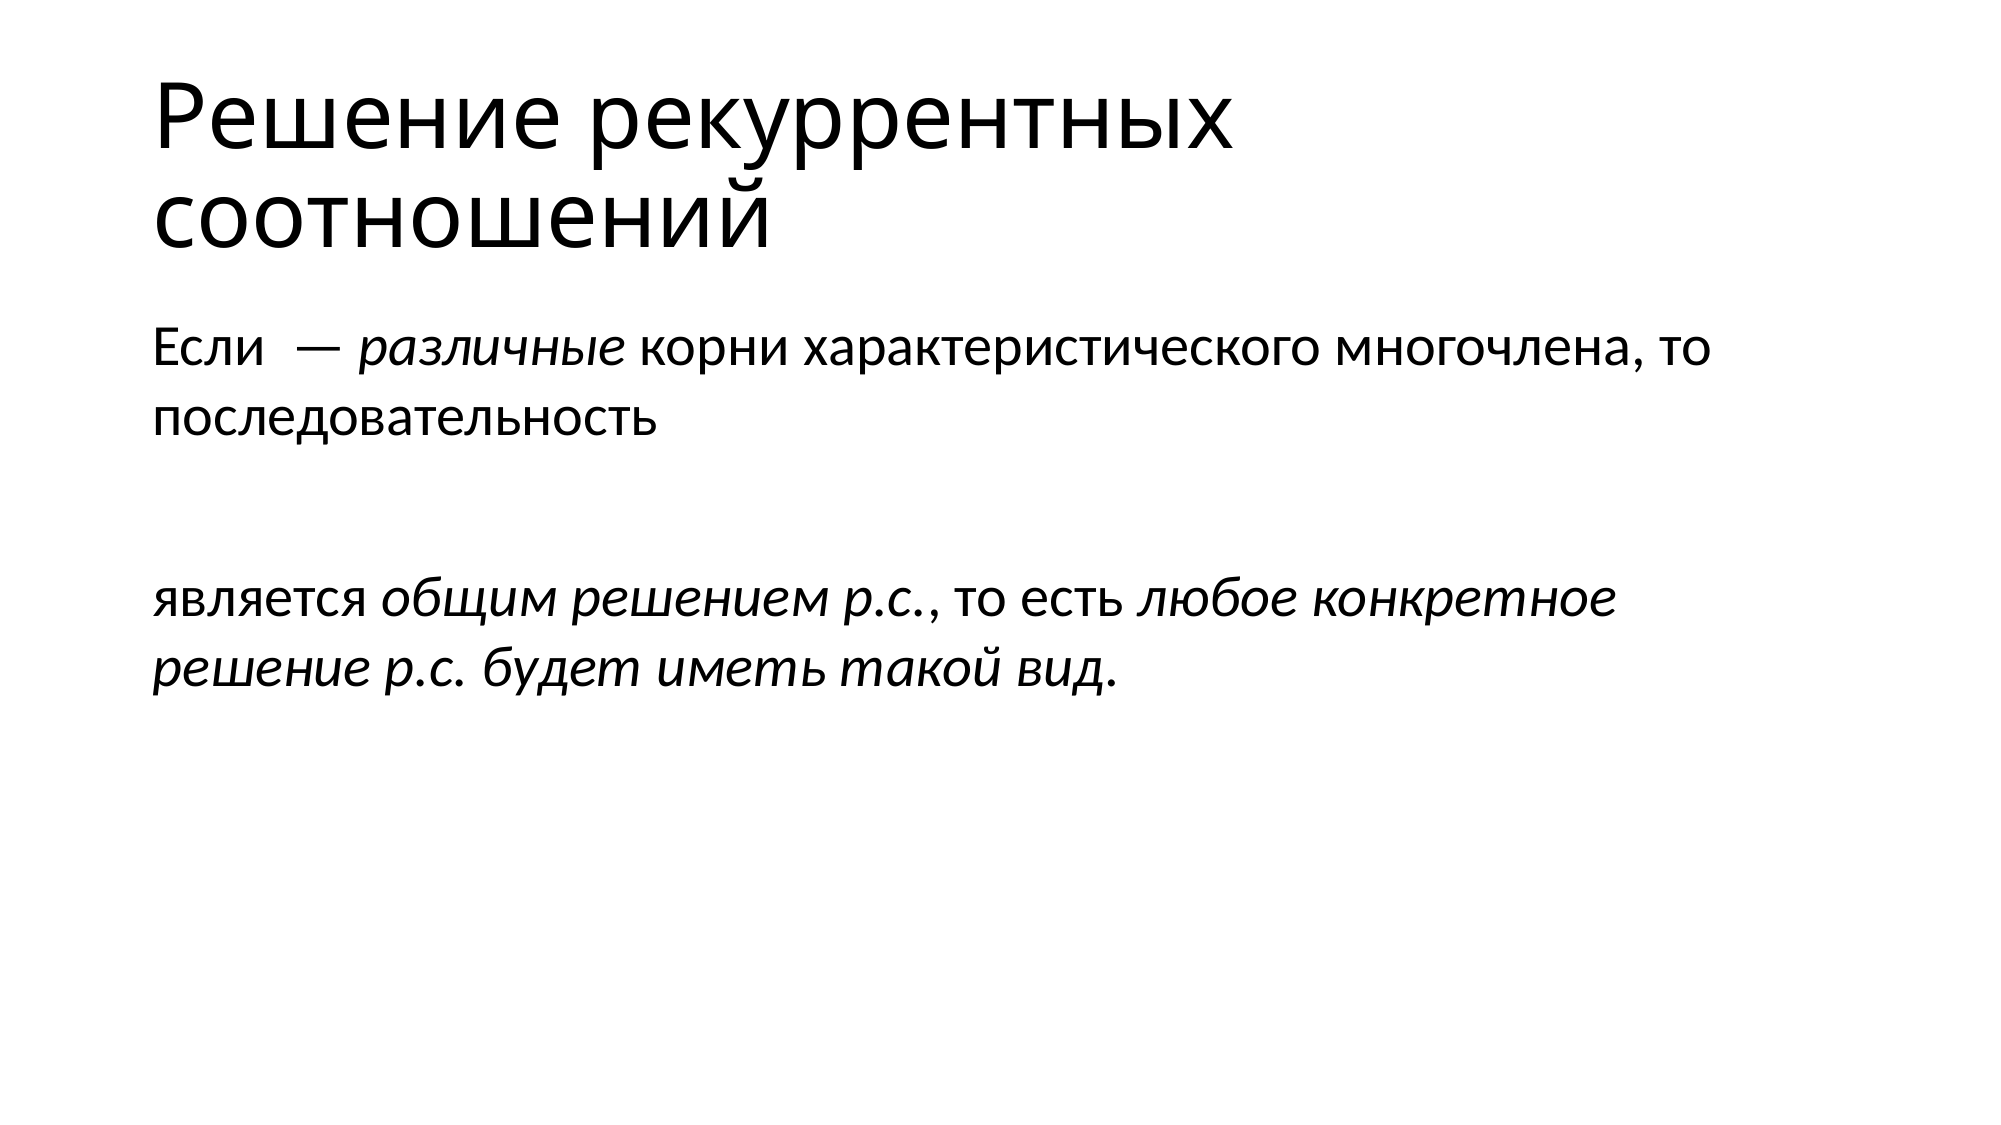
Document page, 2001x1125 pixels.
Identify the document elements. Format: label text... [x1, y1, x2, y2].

title Решение рекуррентных соотношений [137, 59, 1863, 278]
